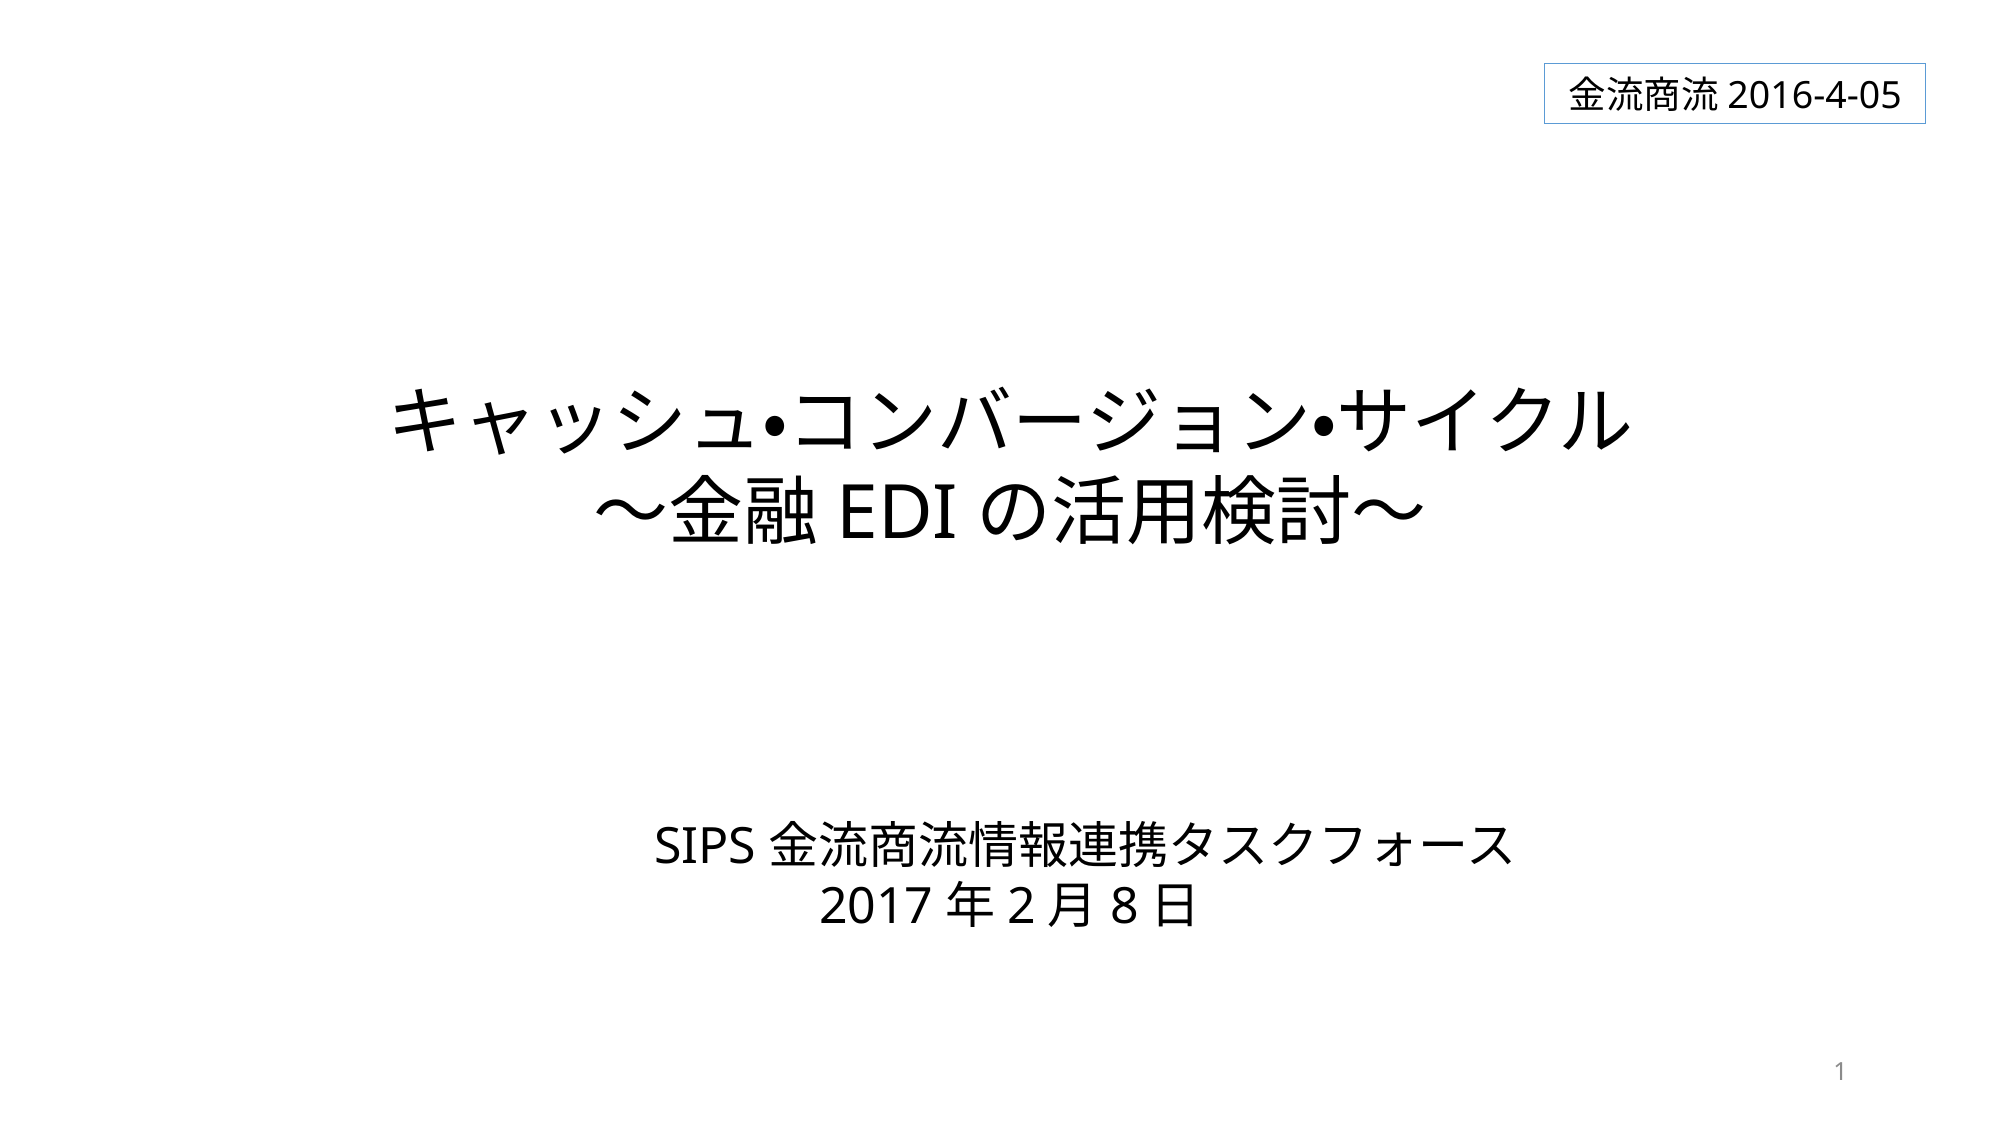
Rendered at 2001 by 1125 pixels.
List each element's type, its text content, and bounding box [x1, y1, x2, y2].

slide_number 1 [1412, 1042, 1863, 1103]
text_box キャッシュ・コンバージョン・サイクル ～金融EDIの活用検討～ [311, 366, 1709, 562]
text_box SIPS金流商流情報連携タスクフォース 2017年2月8日 [419, 806, 1601, 941]
text_box 金流商流2016-4-05 [1544, 63, 1926, 124]
